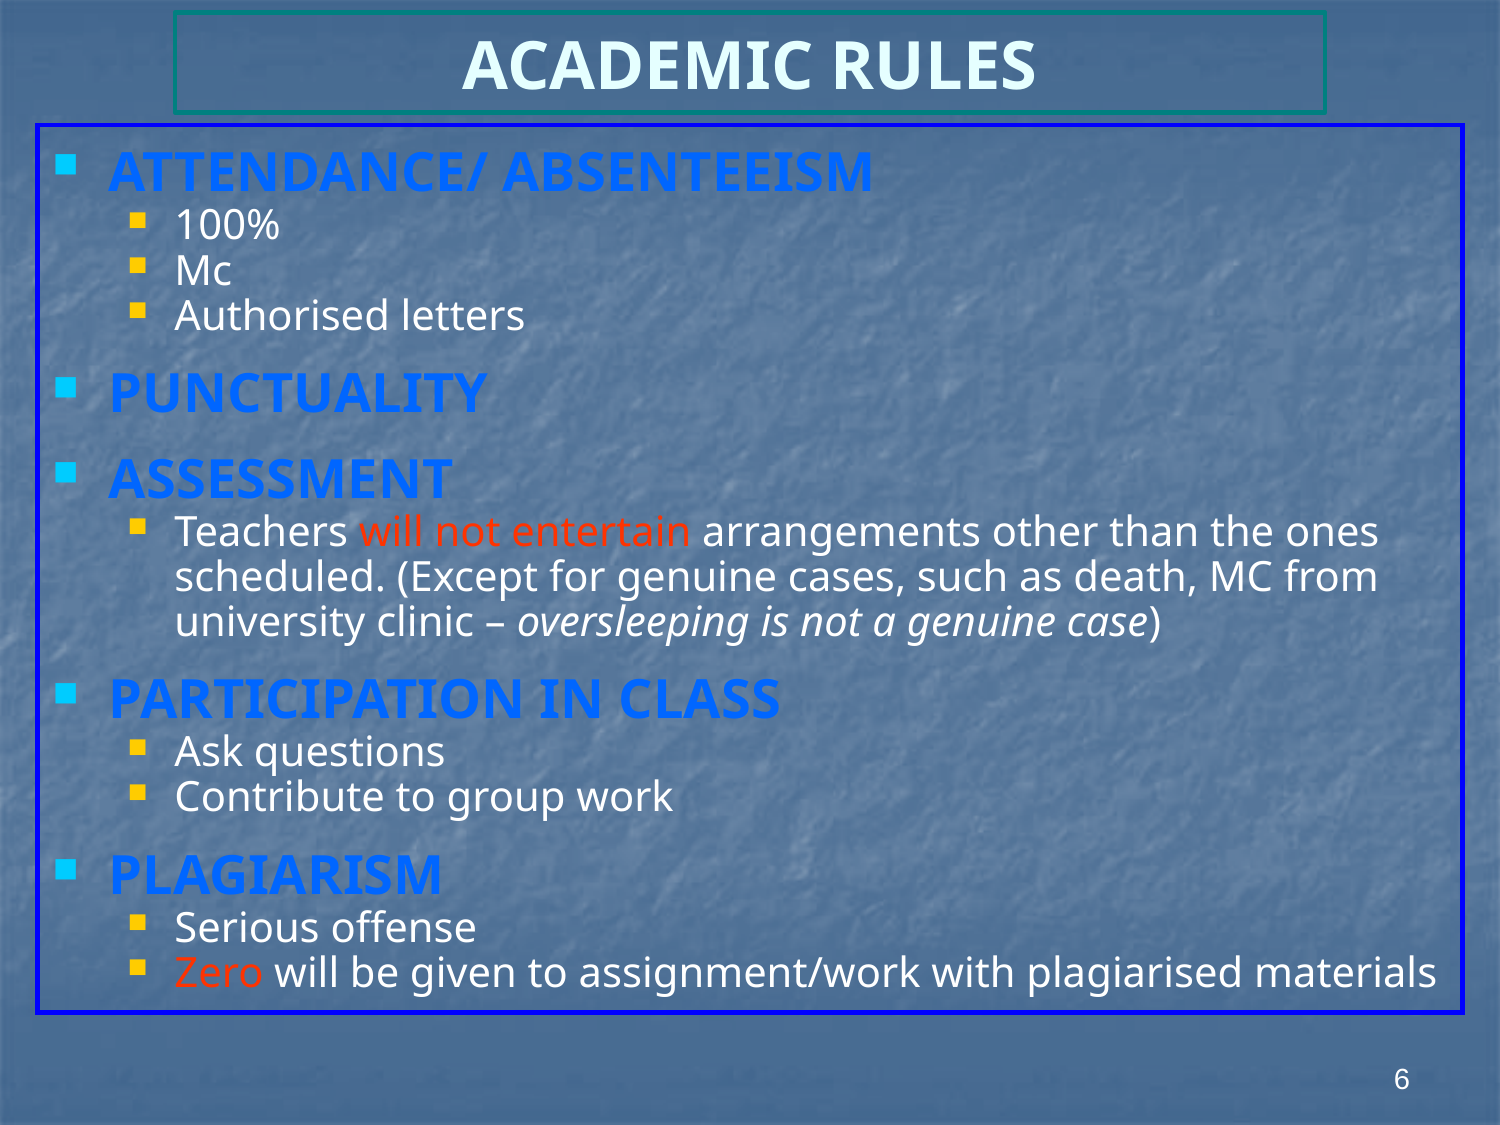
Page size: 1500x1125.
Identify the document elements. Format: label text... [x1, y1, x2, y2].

list ATTENDANCE/ ABSENTEEISM 100% Mc Authorised letters PUNCTUALITY ASSESSMENT Teachers will not entertain arrangements other than the ones scheduled. (Except for genuine cases, such as death, MC from university clinic – oversleeping is not a genuine case) PARTICIPATION IN CLASS Ask questions Contribute to group work PLAGIARISM Serious offense Zero will be given to assignment/work with plagiarised materials [37, 124, 1463, 1013]
title ACADEMIC RULES [174, 12, 1326, 113]
slide_number 6 [1074, 1024, 1426, 1103]
